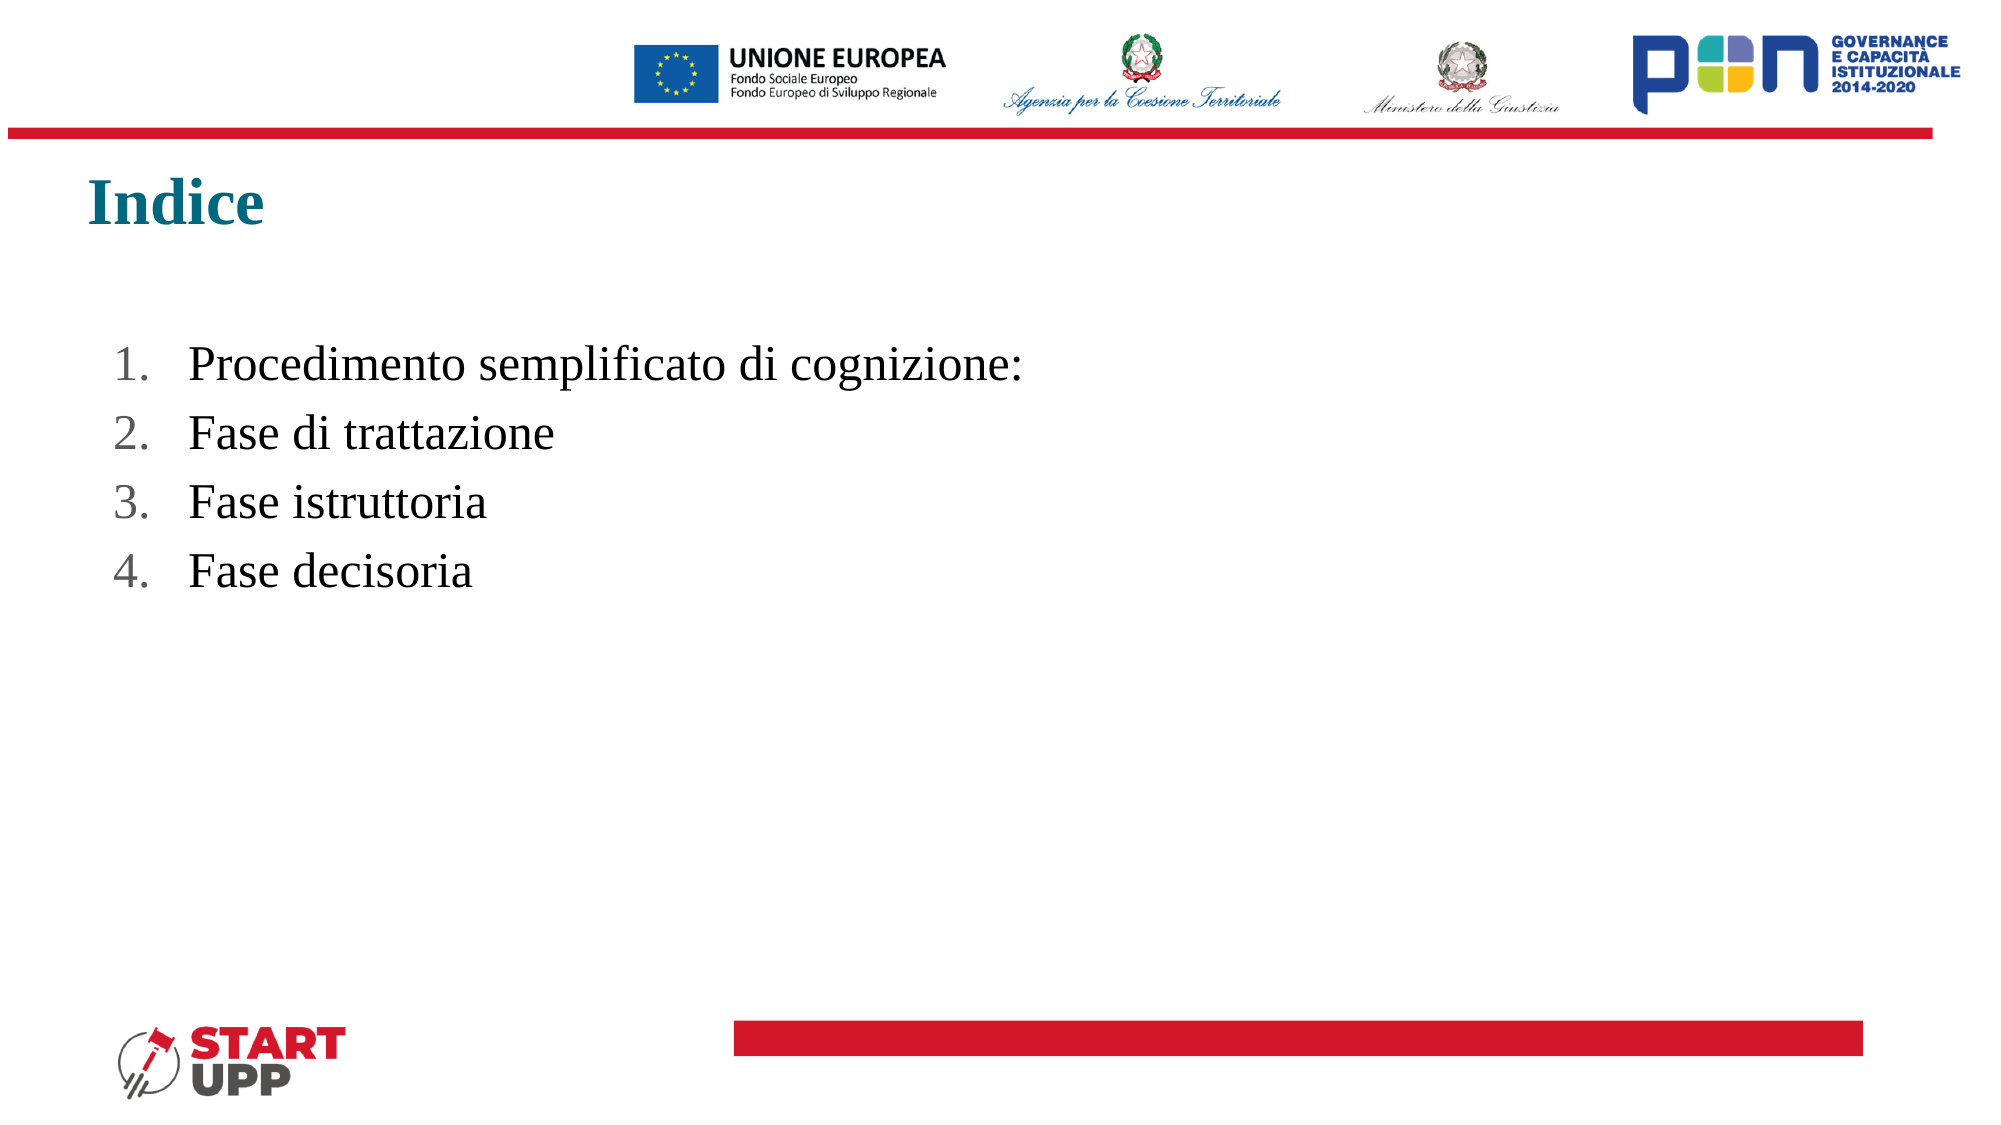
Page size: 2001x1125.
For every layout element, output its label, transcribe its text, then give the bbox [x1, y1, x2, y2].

picture [612, 24, 1972, 119]
title Indice [67, 144, 1932, 271]
list Procedimento semplificato di cognizione: Fase di trattazione Fase istruttoria Fase decisoria [67, 301, 1933, 1000]
picture [114, 1019, 351, 1103]
